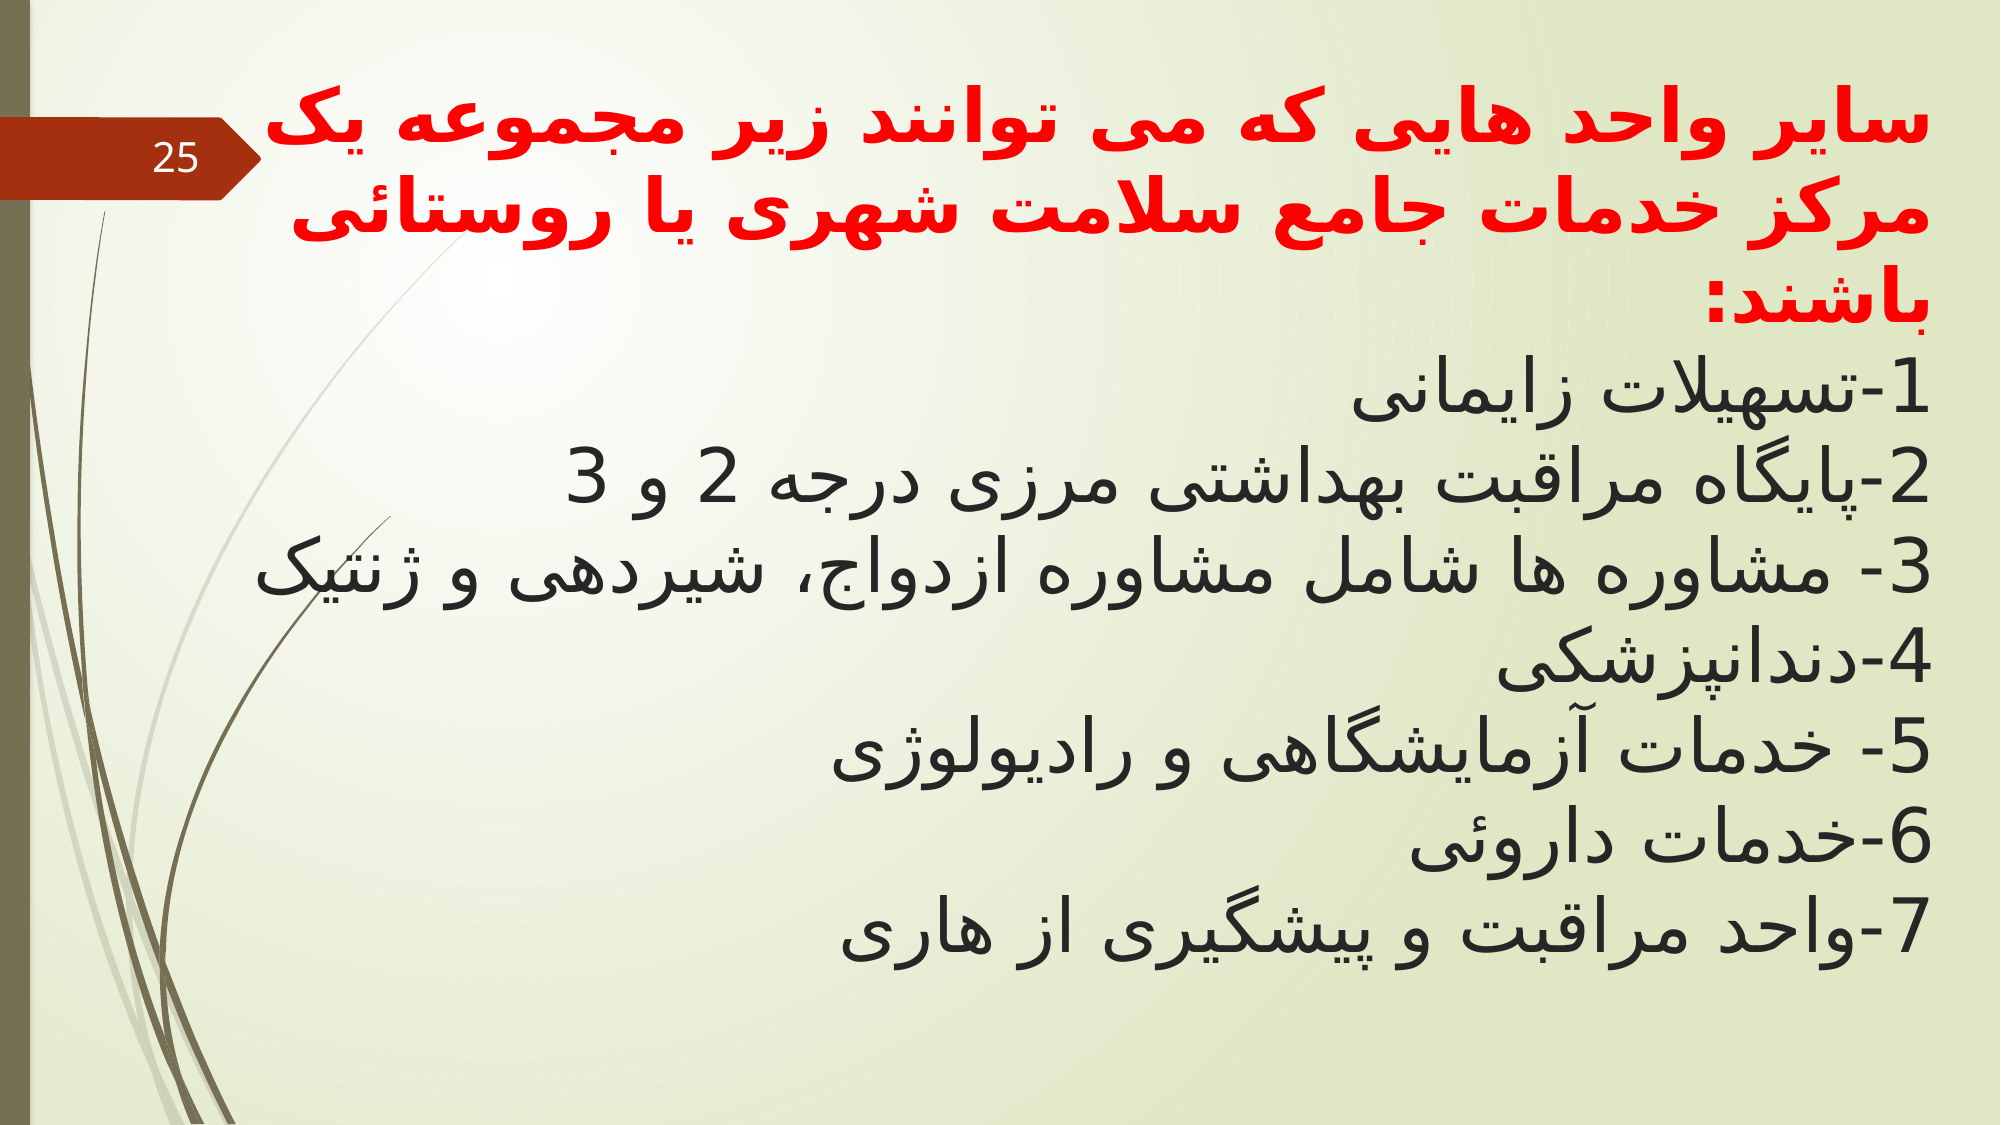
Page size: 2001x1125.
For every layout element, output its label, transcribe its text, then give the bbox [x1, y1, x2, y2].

slide_number 25 [87, 129, 216, 190]
title سایر واحد هایی که می توانند زیر مجموعه یک مرکز خدمات جامع سلامت شهری یا روستائی باشند: 1-تسهیلات زایمانی 2-پایگاه مراقبت بهداشتی مرزی درجه 2 و 3 3- مشاوره ها شامل مشاوره ازدواج، شیردهی و ژنتیک 4-دندانپزشکی 5- خدمات آزمایشگاهی و رادیولوژی 6-خدمات داروئی 7-واحد مراقبت و پیشگیری از هاری [58, 59, 1950, 1093]
